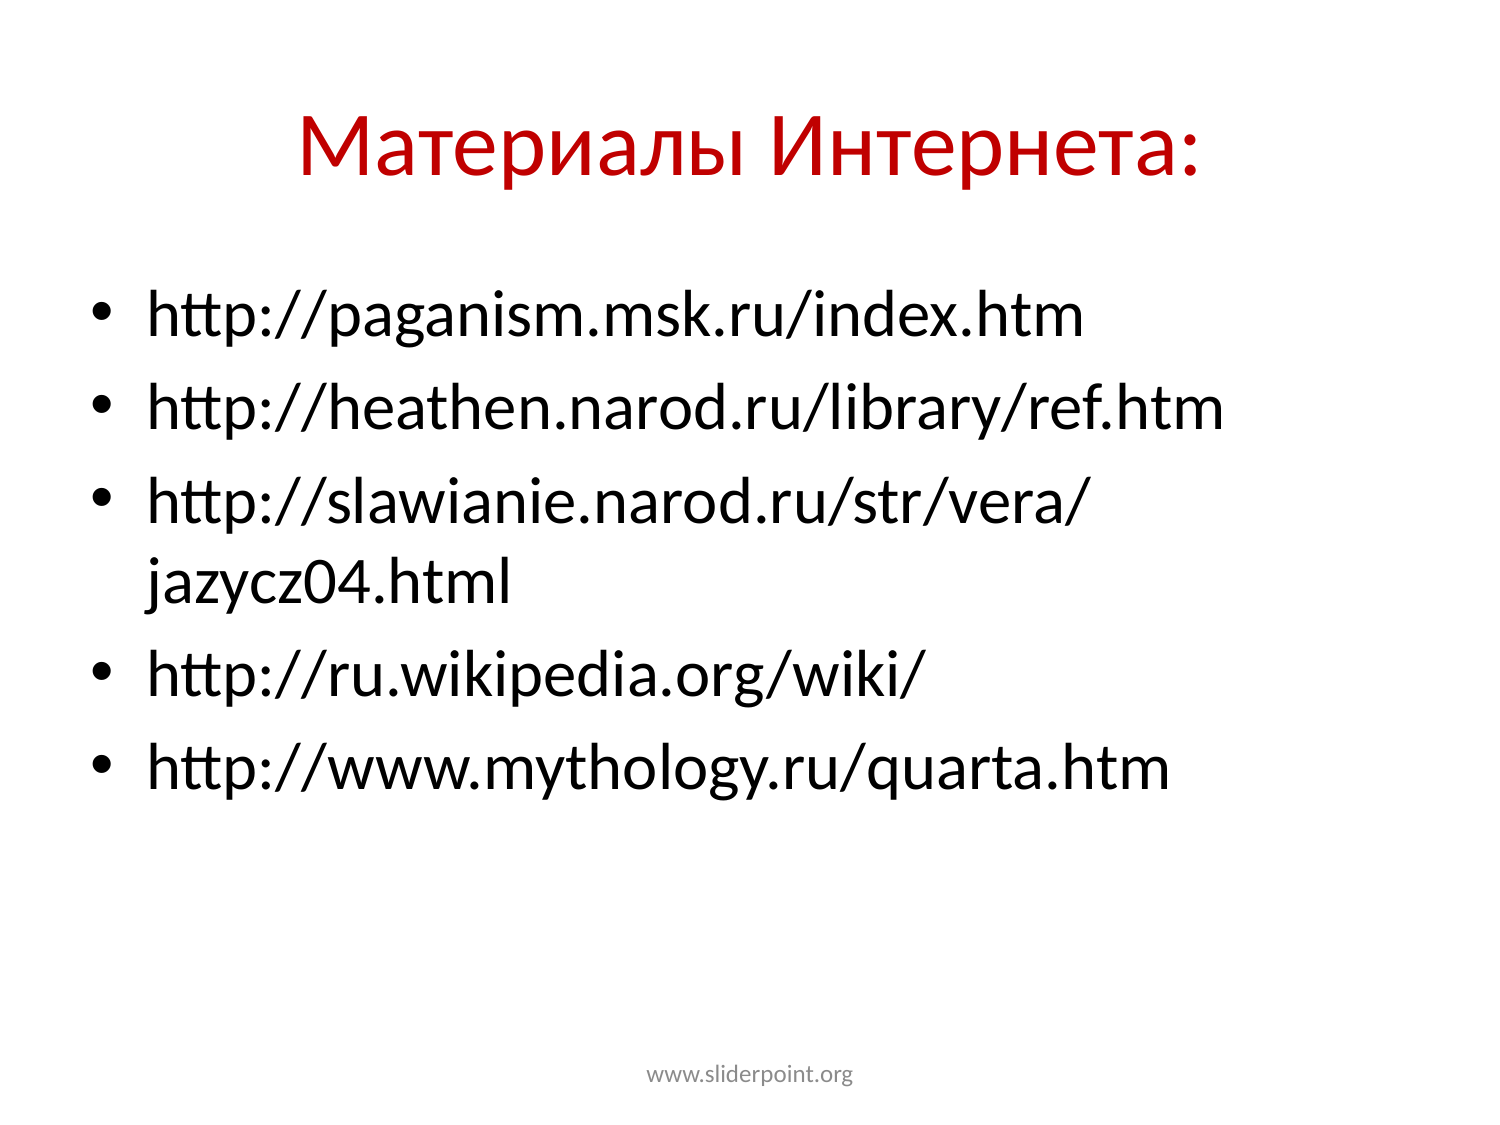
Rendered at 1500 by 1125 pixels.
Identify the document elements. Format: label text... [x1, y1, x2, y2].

list http://paganism.msk.ru/index.htm http://heathen.narod.ru/library/ref.htm http://slawianie.narod.ru/str/vera/jazycz04.html http://ru.wikipedia.org/wiki/ http://www.mythology.ru/quarta.htm [75, 262, 1425, 1005]
footer www.sliderpoint.org [512, 1042, 988, 1103]
title Материалы Интернета: [75, 45, 1425, 233]
